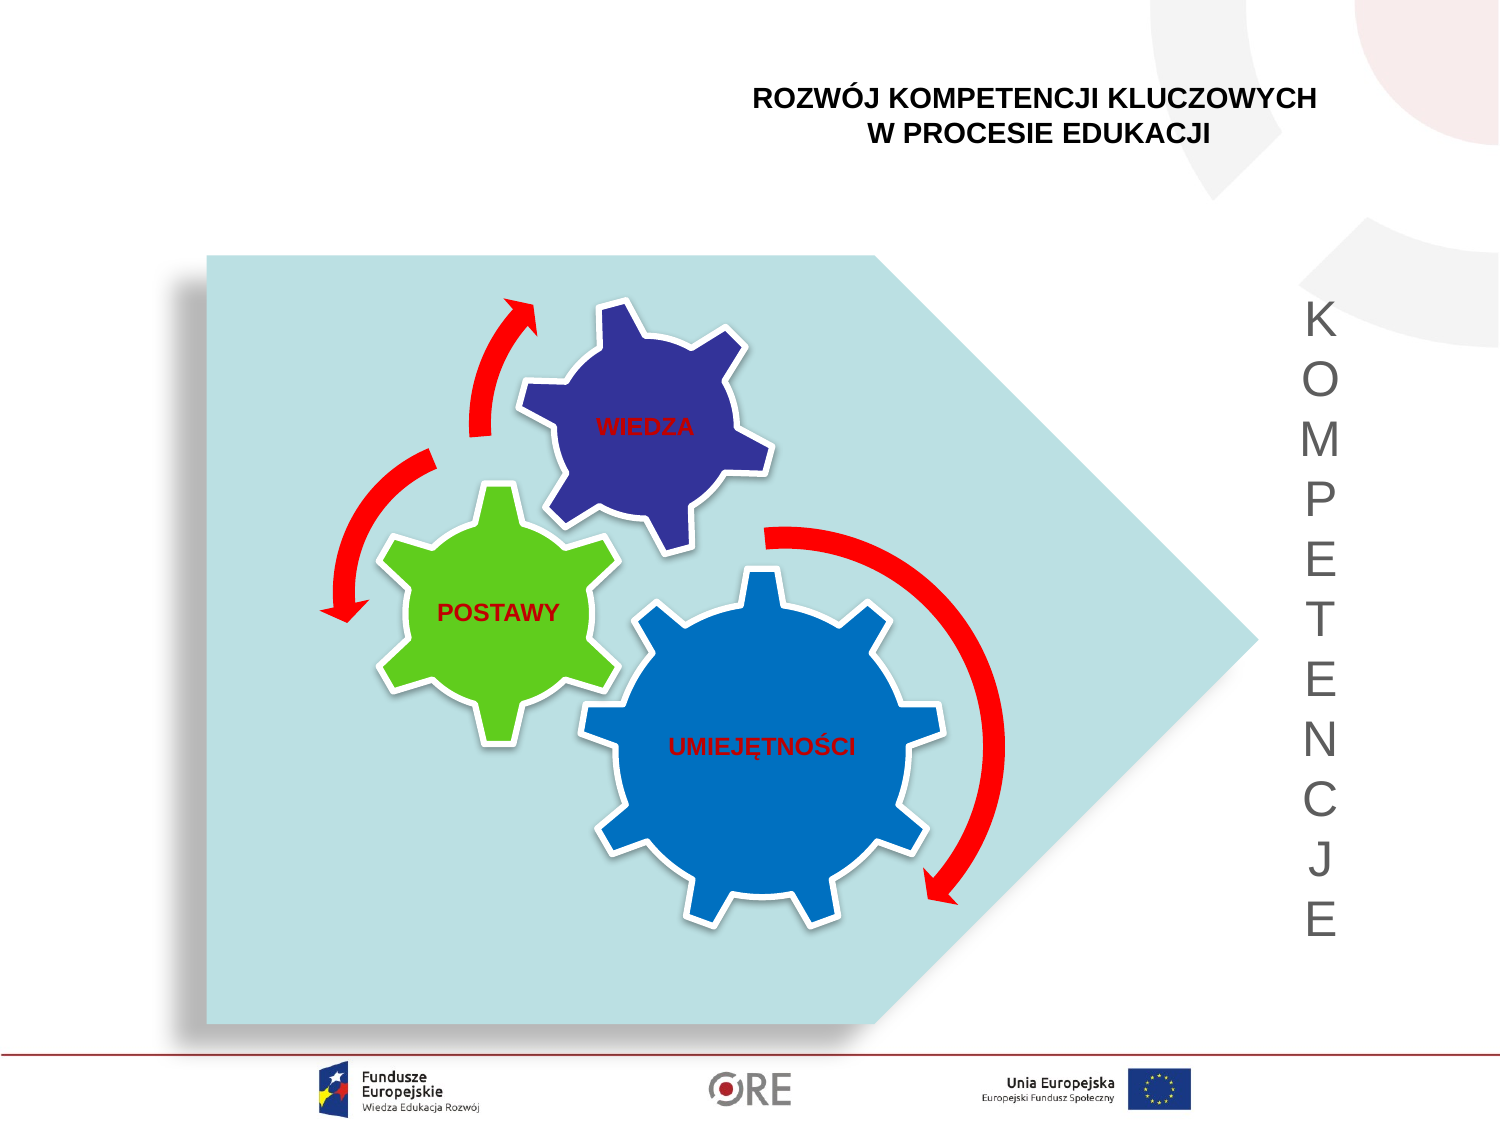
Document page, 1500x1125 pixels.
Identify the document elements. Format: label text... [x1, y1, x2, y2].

text_box ROZWÓJ KOMPETENCJI KLUCZOWYCH W PROCESIE EDUKACJI [631, 78, 1447, 157]
text_box [206, 255, 885, 265]
picture [0, 0, 1500, 1125]
text_box [206, 942, 957, 1025]
text_box K O M P E T E N C J E [1257, 279, 1385, 976]
text_box [1118, 498, 1257, 781]
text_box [111, 266, 1113, 935]
